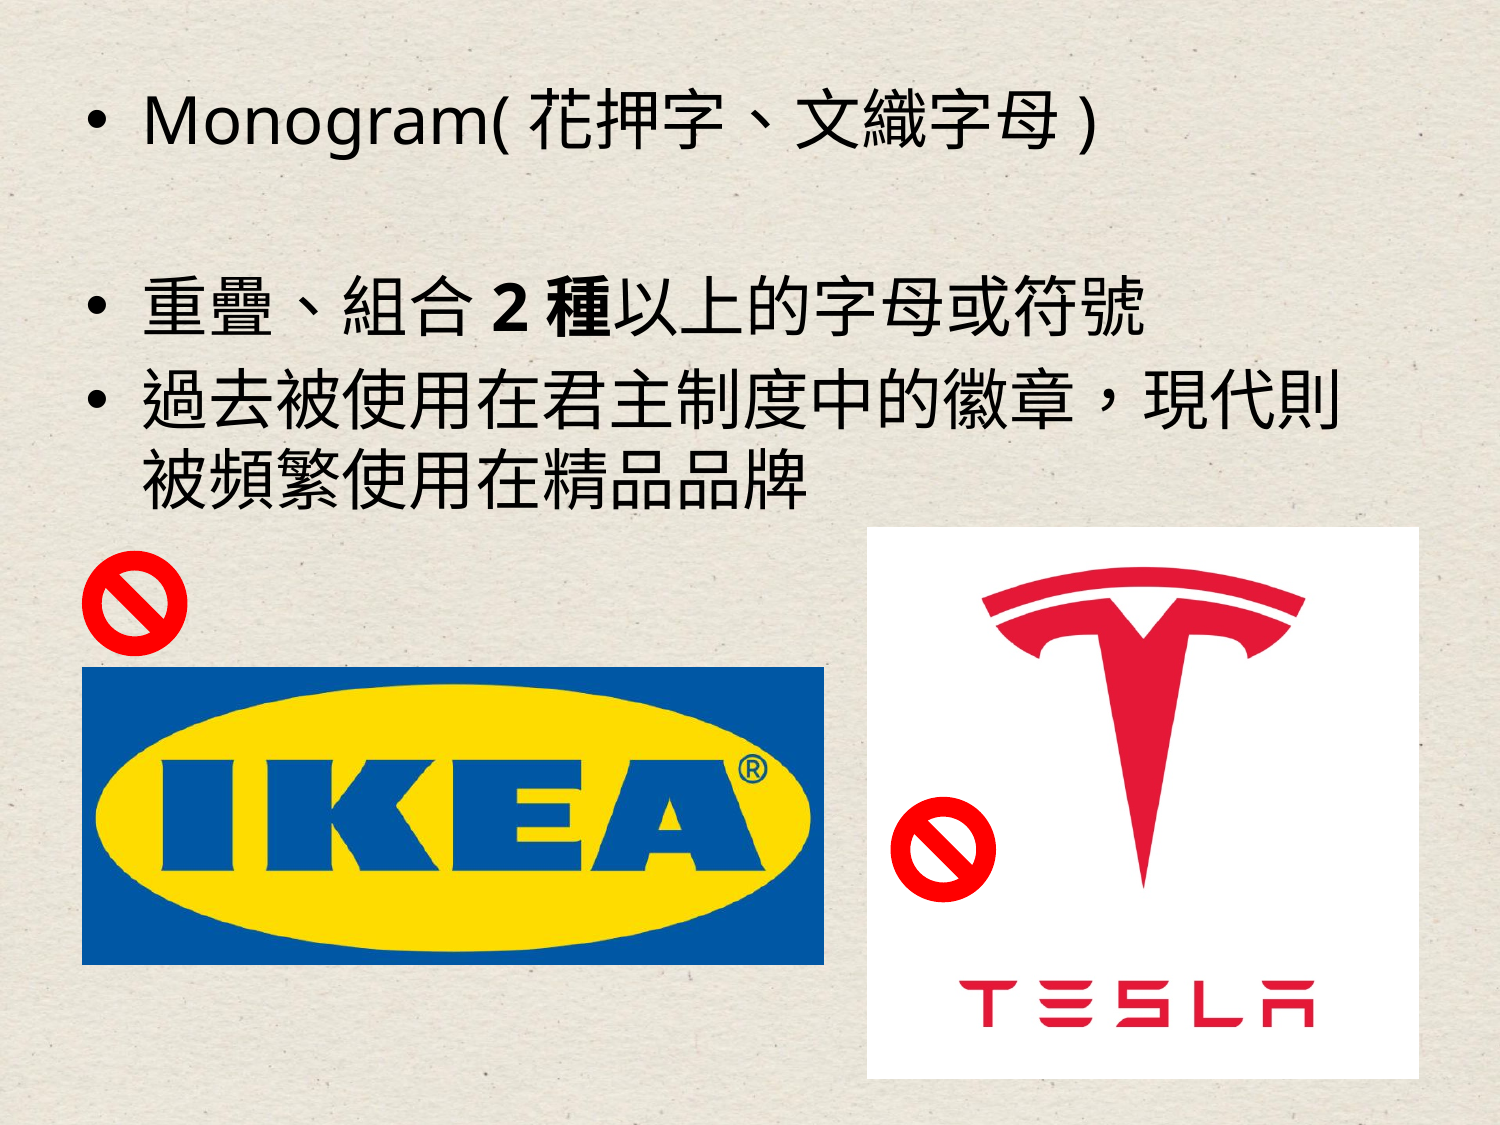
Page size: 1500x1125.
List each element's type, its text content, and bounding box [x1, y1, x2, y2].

list Monogram(花押字、文織字母) 重疊、組合2種以上的字母或符號 過去被使用在君主制度中的徽章，現代則被頻繁使用在精品品牌 [70, 70, 1421, 813]
picture [0, 0, 1500, 1125]
text_box [79, 548, 190, 659]
